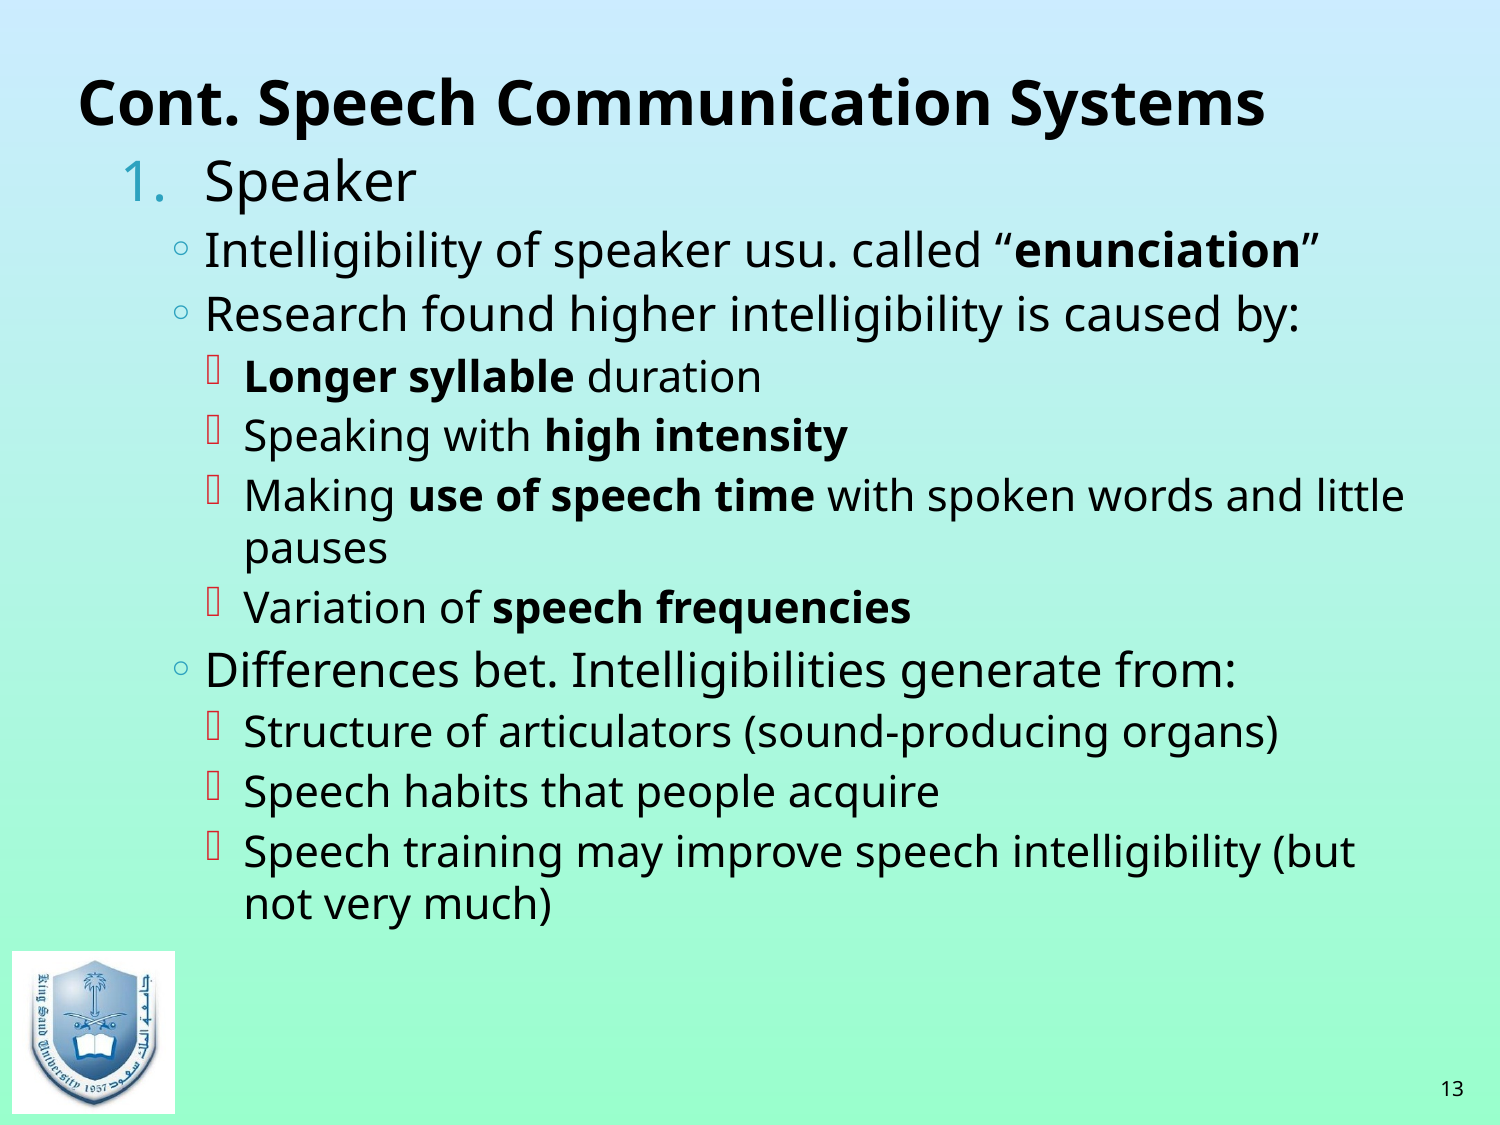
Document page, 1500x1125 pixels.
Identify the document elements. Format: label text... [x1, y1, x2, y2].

picture [12, 951, 175, 1114]
slide_number 13 [1418, 1051, 1479, 1112]
list Speaker Intelligibility of speaker usu. called “enunciation” Research found higher intelligibility is caused by: Longer syllable duration Speaking with high intensity Making use of speech time with spoken words and little pauses Variation of speech frequencies Differences bet. Intelligibilities generate from: Structure of articulators (sound-producing organs) Speech habits that people acquire Speech training may improve speech intelligibility (but not very much) [87, 137, 1438, 1113]
title Cont. Speech Communication Systems [62, 50, 1500, 150]
